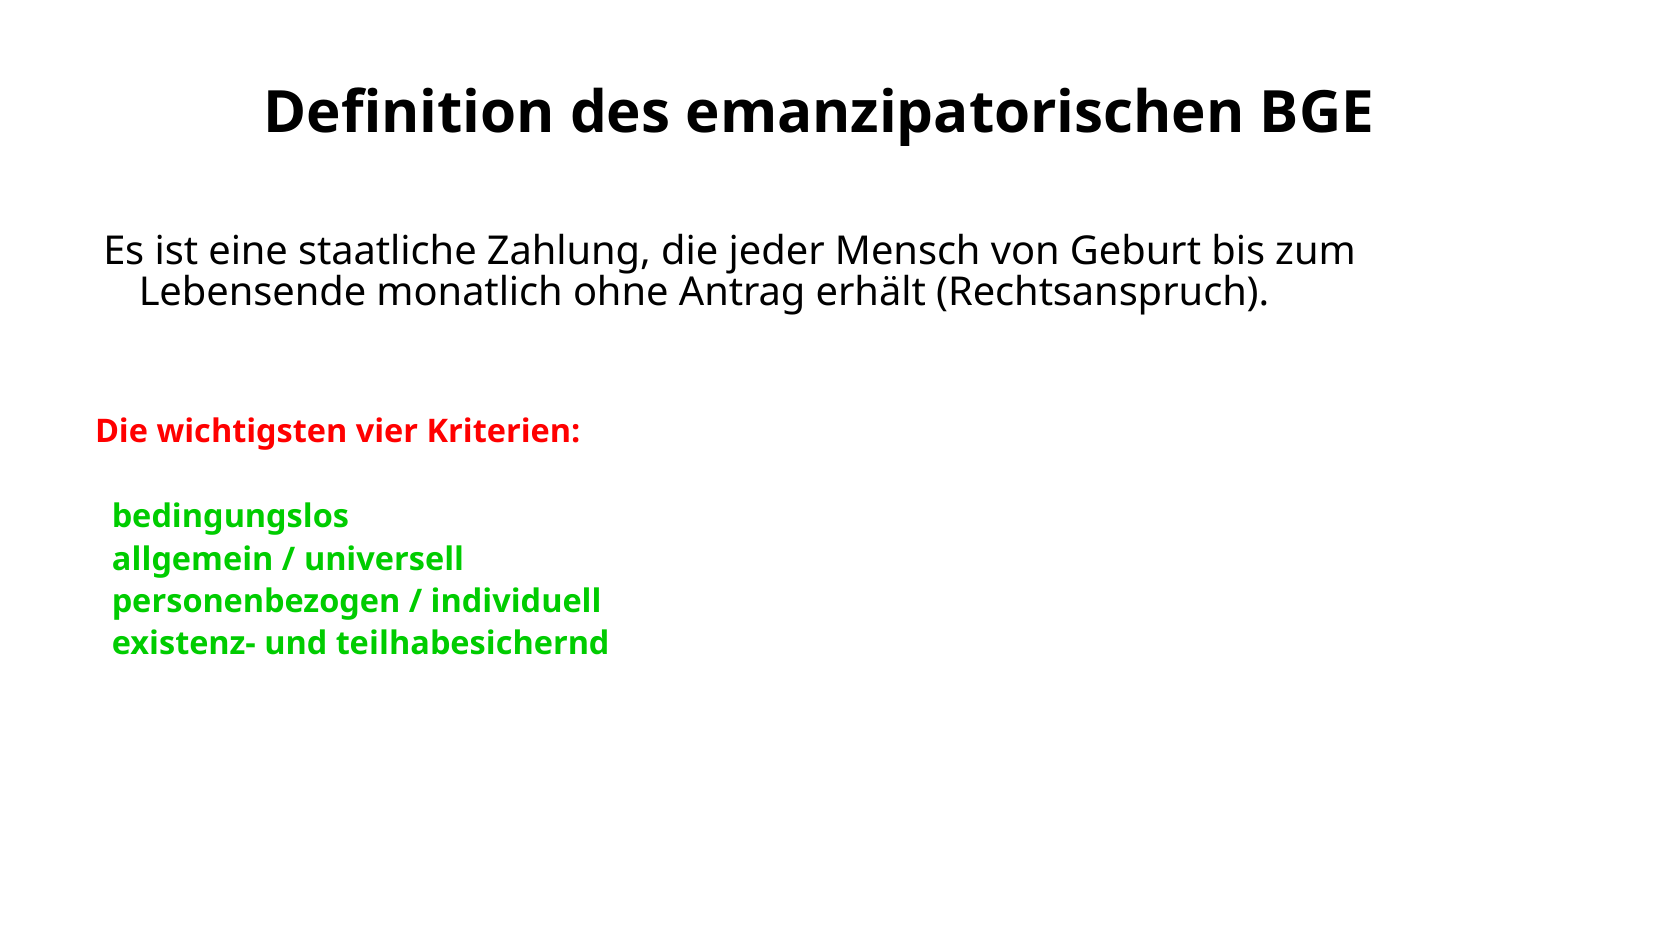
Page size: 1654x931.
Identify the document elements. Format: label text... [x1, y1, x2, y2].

title Definition des emanzipatorischen BGE [82, 37, 1571, 192]
list Es ist eine staatliche Zahlung, die jeder Mensch von Geburt bis zum Lebensende monatlich ohne Antrag erhält (Rechtsanspruch). Die wichtigsten vier Kriterien: bedingungslos allgemein / universell personenbezogen / individuell existenz- und teilhabesichernd [82, 217, 1571, 757]
